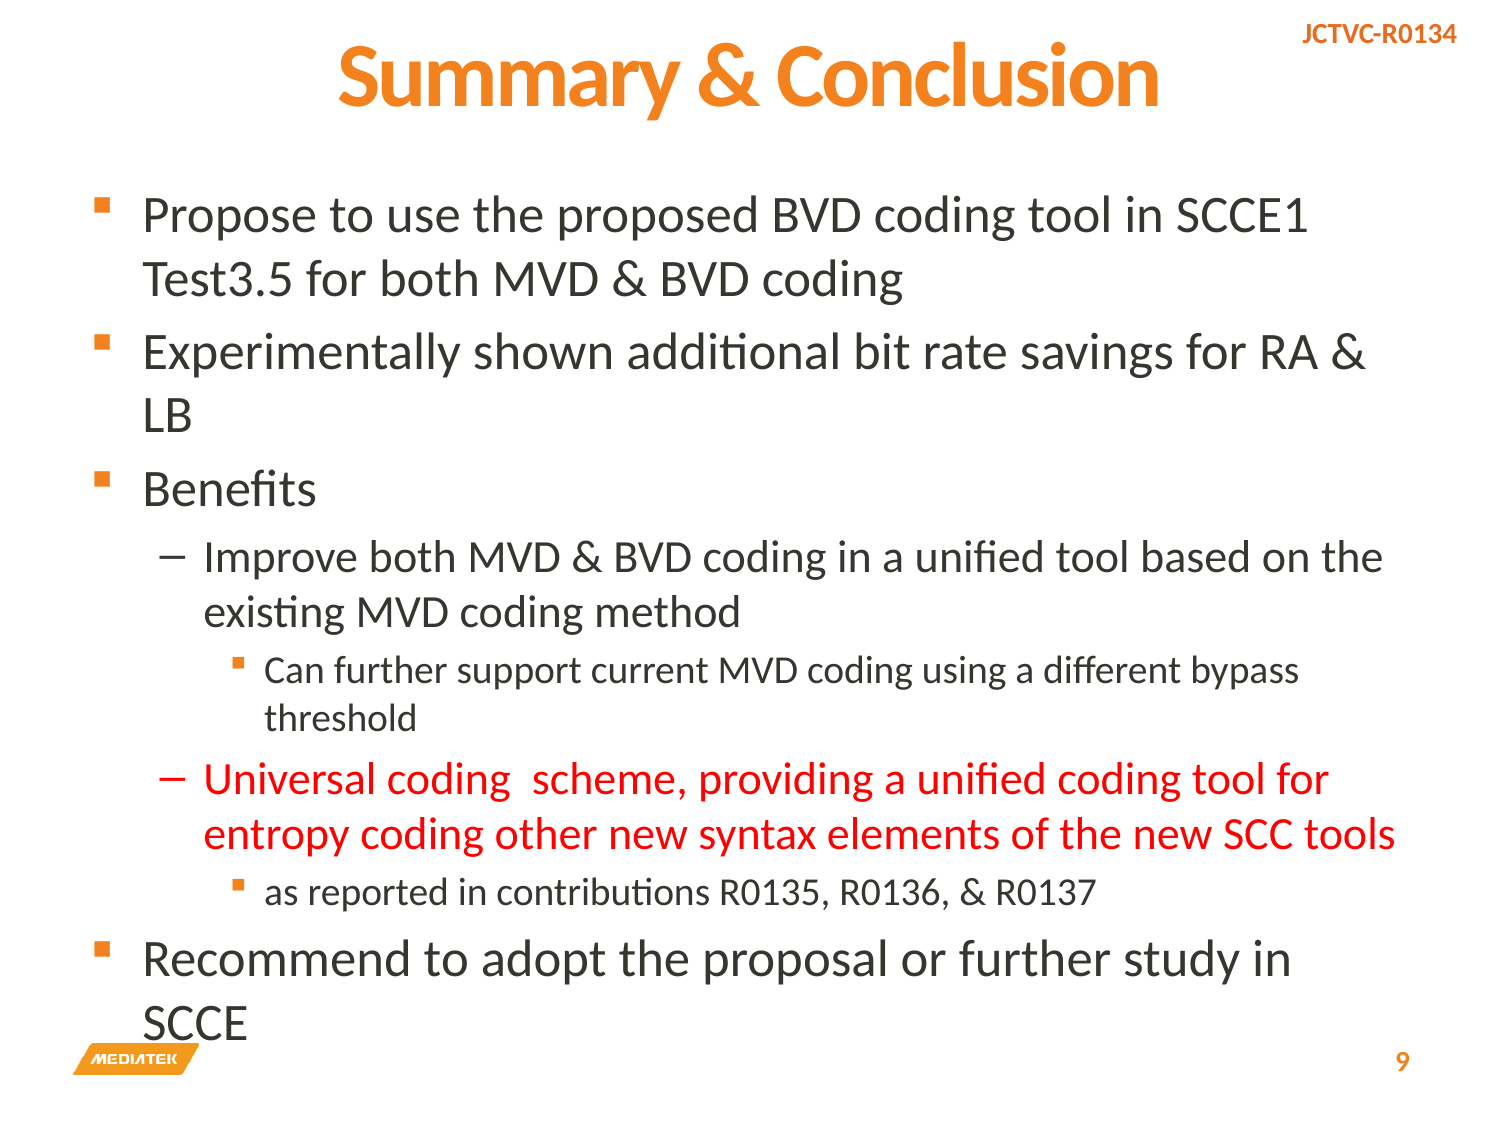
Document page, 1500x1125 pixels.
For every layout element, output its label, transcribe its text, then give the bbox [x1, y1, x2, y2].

picture [73, 1043, 199, 1075]
slide_number 9 [1251, 1029, 1425, 1090]
title Summary & Conclusion [75, 29, 1425, 138]
list Propose to use the proposed BVD coding tool in SCCE1 Test3.5 for both MVD & BVD coding Experimentally shown additional bit rate savings for RA & LB Benefits Improve both MVD & BVD coding in a unified tool based on the existing MVD coding method Can further support current MVD coding using a different bypass threshold Universal coding scheme, providing a unified coding tool for entropy coding other new syntax elements of the new SCC tools as reported in contributions R0135, R0136, & R0137 Recommend to adopt the proposal or further study in SCCE [75, 172, 1425, 1059]
